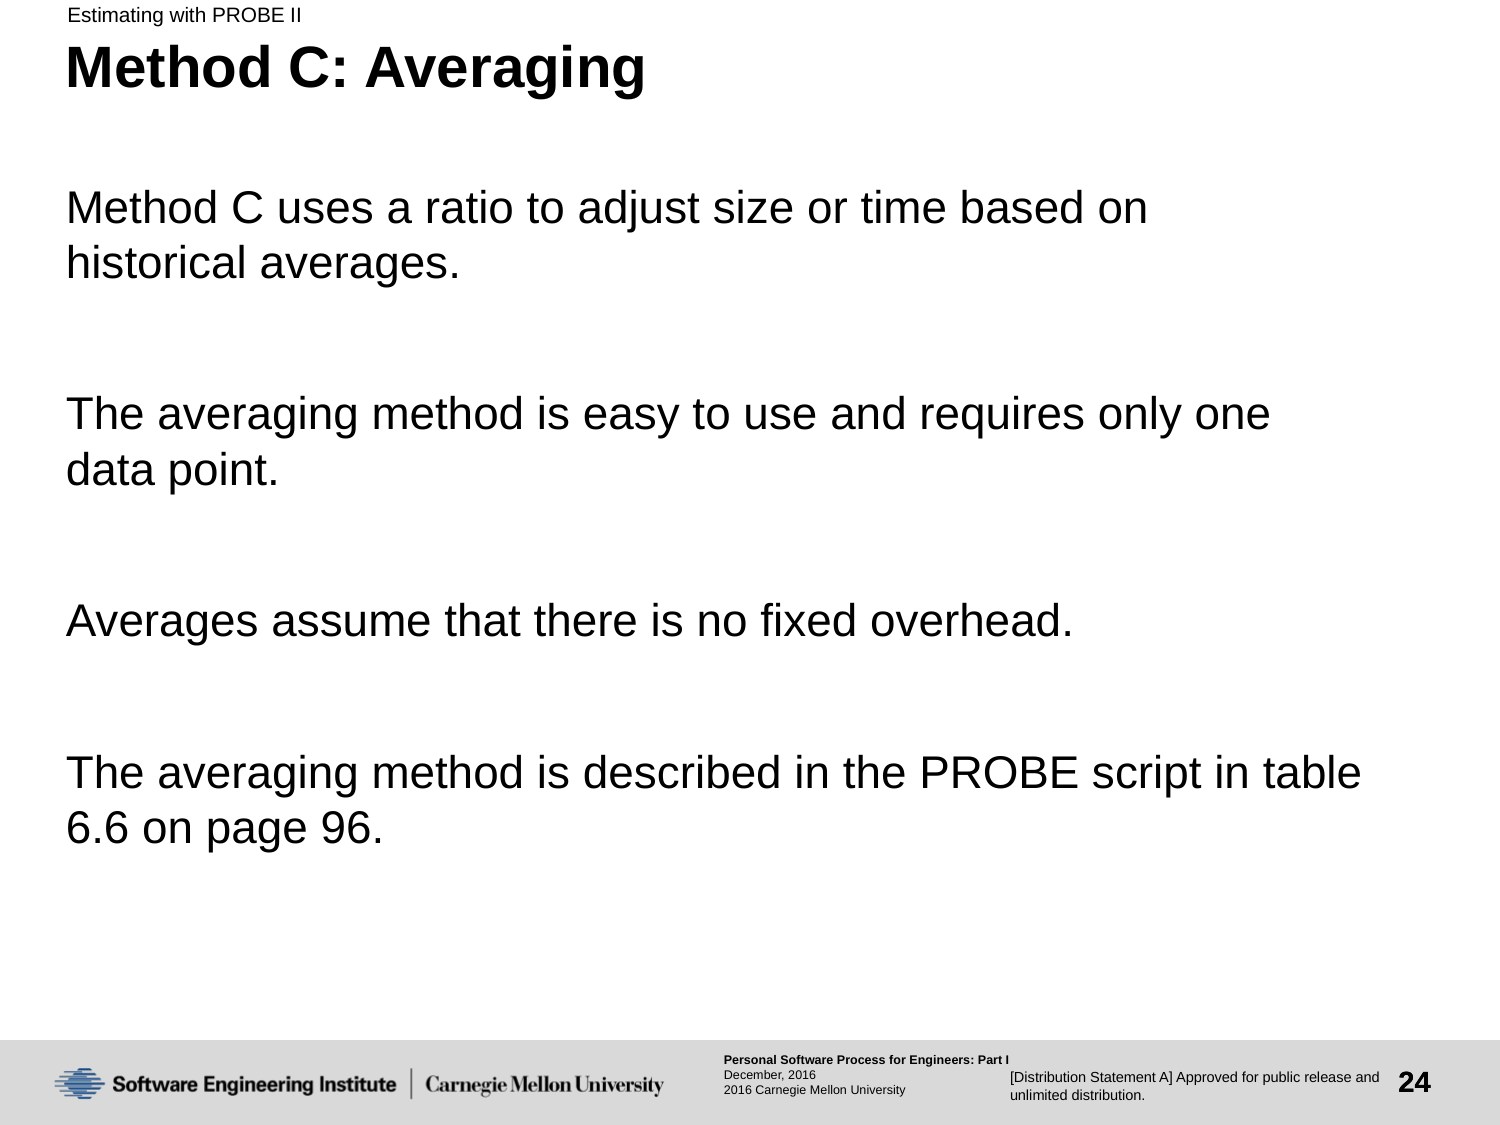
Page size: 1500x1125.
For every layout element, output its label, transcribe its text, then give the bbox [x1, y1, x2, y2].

text_box Estimating with PROBE II [67, 1, 752, 27]
title Method C: Averaging [65, 37, 1313, 148]
list Method C uses a ratio to adjust size or time based on historical averages. The averaging method is easy to use and requires only one data point. Averages assume that there is no fixed overhead. The averaging method is described in the PROBE script in table 6.6 on page 96. [65, 177, 1431, 1000]
picture [46, 1061, 673, 1104]
